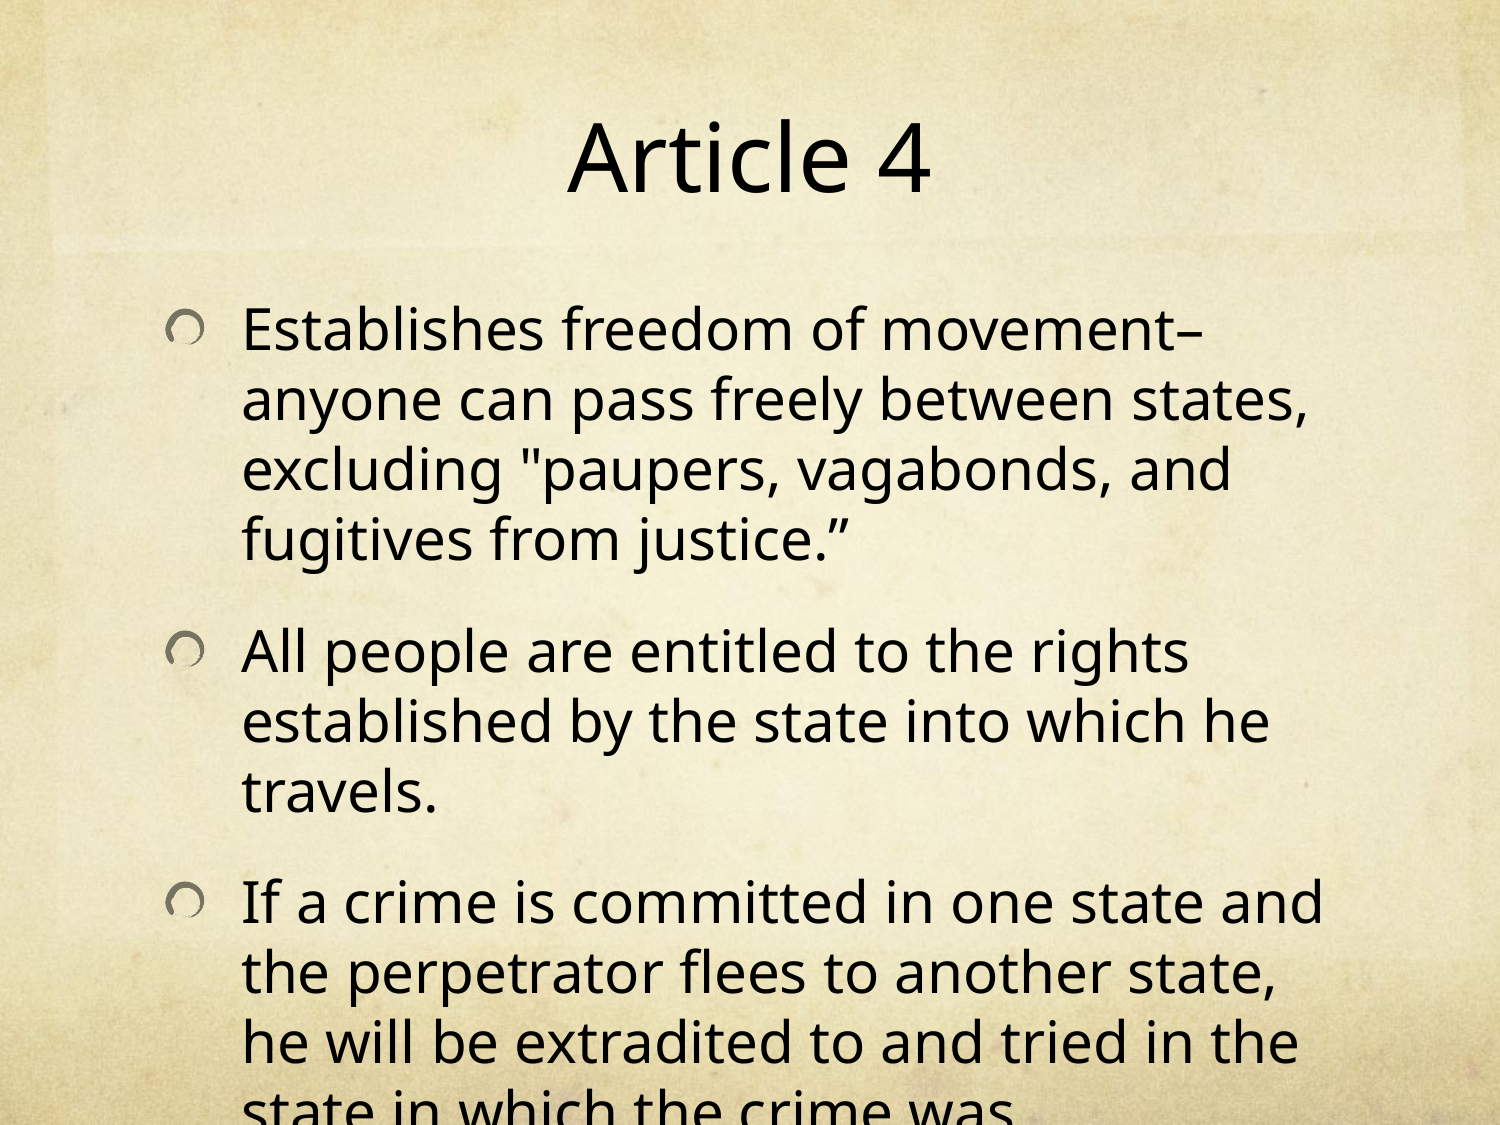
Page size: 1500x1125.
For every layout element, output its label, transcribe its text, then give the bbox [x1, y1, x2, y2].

title Article 4 [150, 82, 1350, 225]
picture [0, 0, 1500, 1125]
list Establishes freedom of movement–anyone can pass freely between states, excluding "paupers, vagabonds, and fugitives from justice.” All people are entitled to the rights established by the state into which he travels. If a crime is committed in one state and the perpetrator flees to another state, he will be extradited to and tried in the state in which the crime was committed. [150, 284, 1350, 950]
